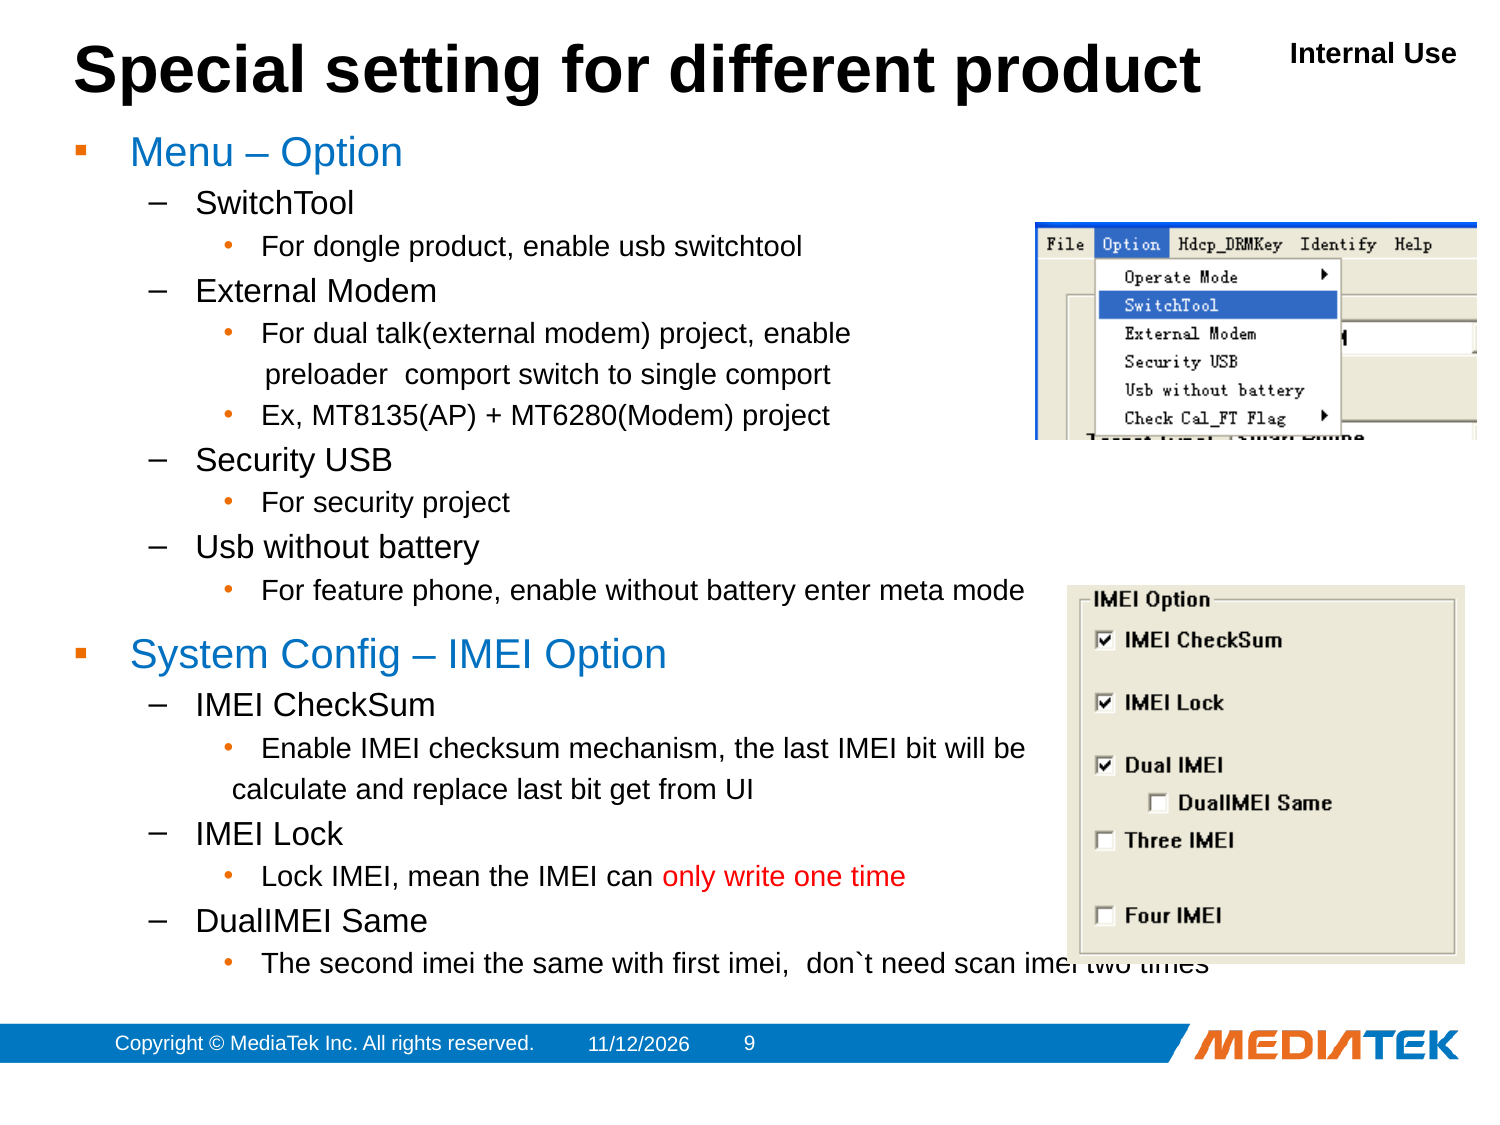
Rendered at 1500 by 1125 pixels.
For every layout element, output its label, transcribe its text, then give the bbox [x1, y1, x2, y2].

picture [1067, 585, 1465, 965]
slide_number 8 [711, 1022, 789, 1090]
picture [1035, 222, 1477, 440]
picture [0, 1023, 99, 1063]
picture [789, 1044, 1459, 1063]
title Special setting for different product [58, 11, 1381, 116]
list Menu – Option SwitchTool For dongle product, enable usb switchtool External Modem For dual talk(external modem) project, enable preloader comport switch to single comport Ex, MT8135(AP) + MT6280(Modem) project Security USB For security project Usb without battery For feature phone, enable without battery enter meta mode System Config – IMEI Option IMEI CheckSum Enable IMEI checksum mechanism, the last IMEI bit will be calculate and replace last bit get from UI IMEI Lock Lock IMEI, mean the IMEI can only write one time DualIMEI Same The second imei the same with first imei, don`t need scan imei two times [58, 116, 1466, 1044]
footer Copyright © MediaTek Inc. All rights reserved. [99, 1022, 573, 1090]
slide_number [573, 1022, 711, 1090]
